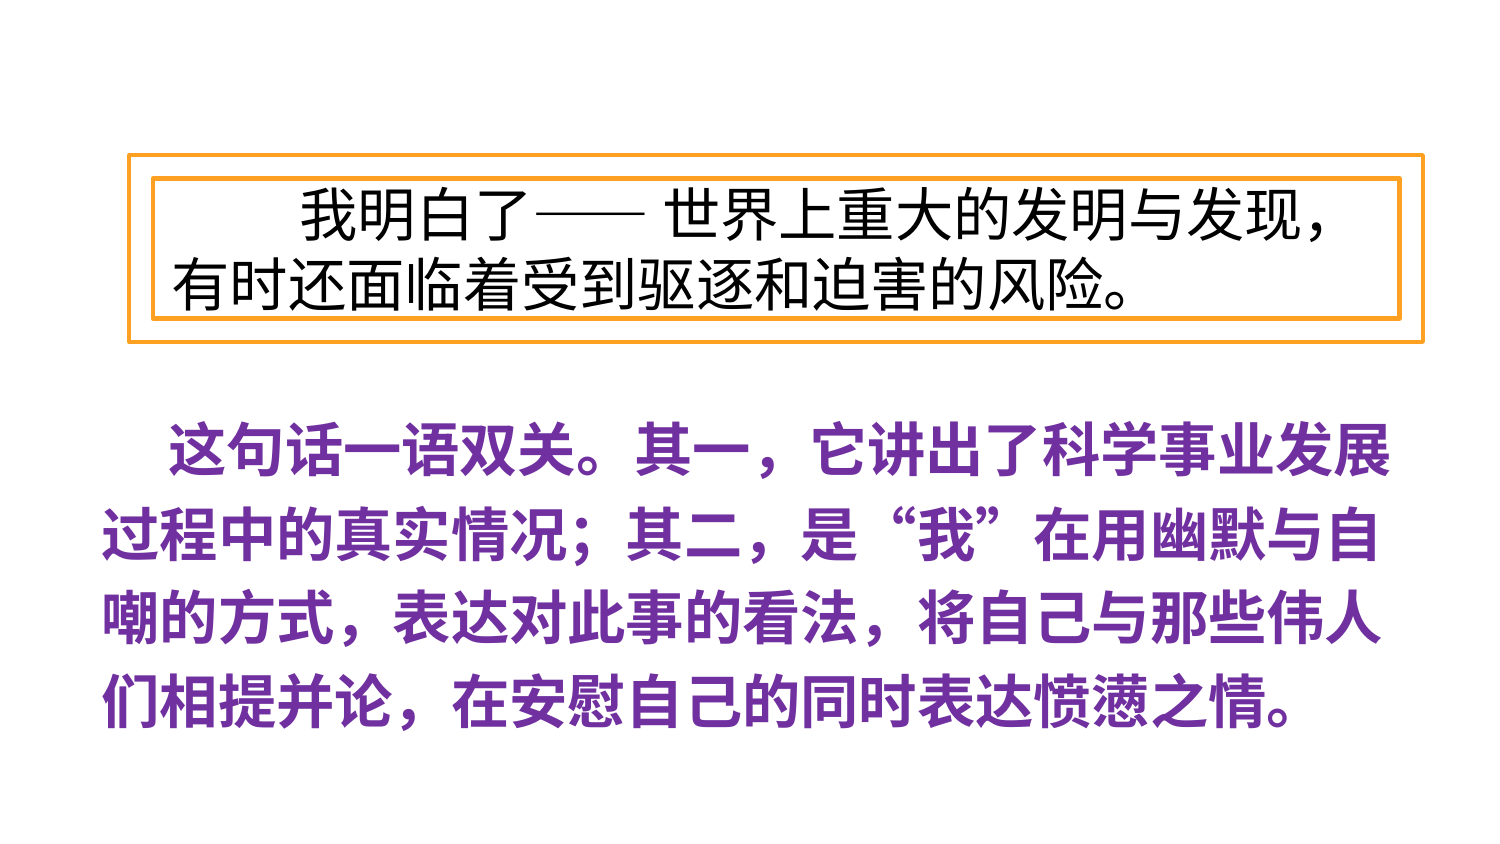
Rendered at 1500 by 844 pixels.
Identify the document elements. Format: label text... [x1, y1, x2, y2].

text_box [127, 153, 1425, 344]
text_box 我明白了—— 世界上重大的发明与发现，有时还面临着受到驱逐和迫害的风险。 [157, 170, 1423, 325]
text_box 这句话一语双关。其一，它讲出了科学事业发展过程中的真实情况；其二，是“我”在用幽默与自嘲的方式，表达对此事的看法，将自己与那些伟人们相提并论，在安慰自己的同时表达愤懑之情。 [86, 392, 1413, 743]
